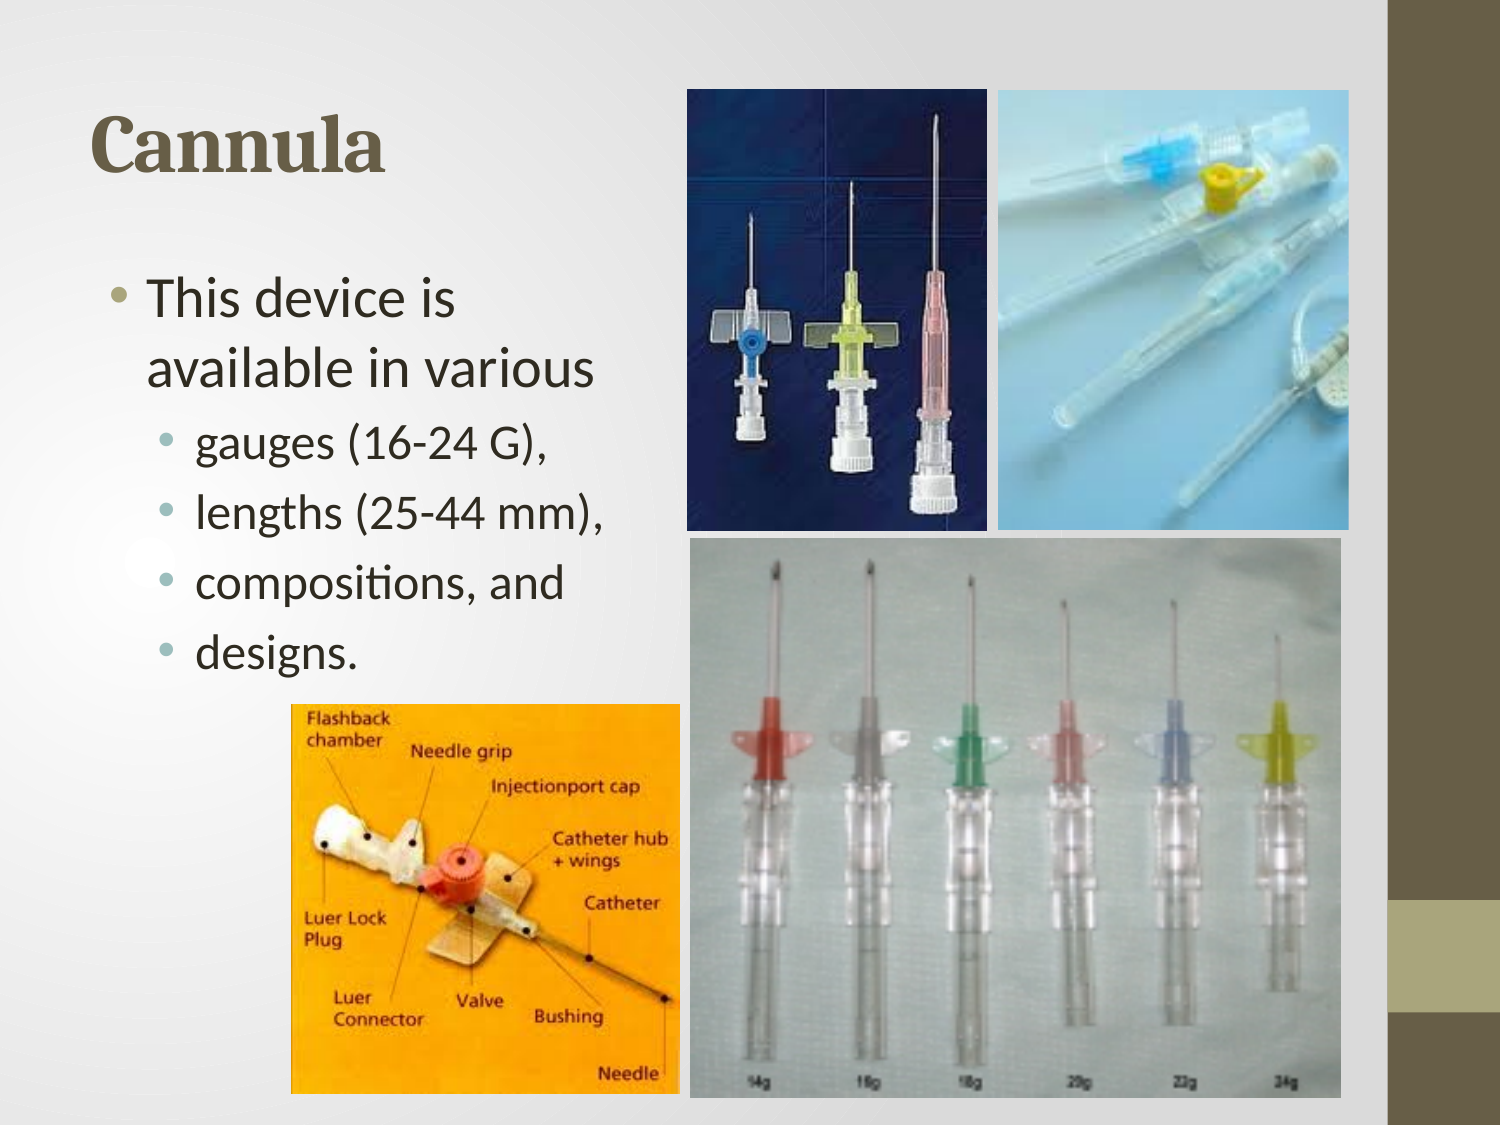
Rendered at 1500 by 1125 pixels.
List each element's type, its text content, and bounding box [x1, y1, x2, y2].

picture [690, 538, 1342, 1099]
picture [290, 703, 680, 1095]
picture [686, 89, 988, 531]
title Cannula [75, 45, 1325, 233]
list This device is available in various gauges (16-24 G), lengths (25-44 mm), compositions, and designs. [75, 251, 675, 1005]
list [998, 89, 1349, 531]
